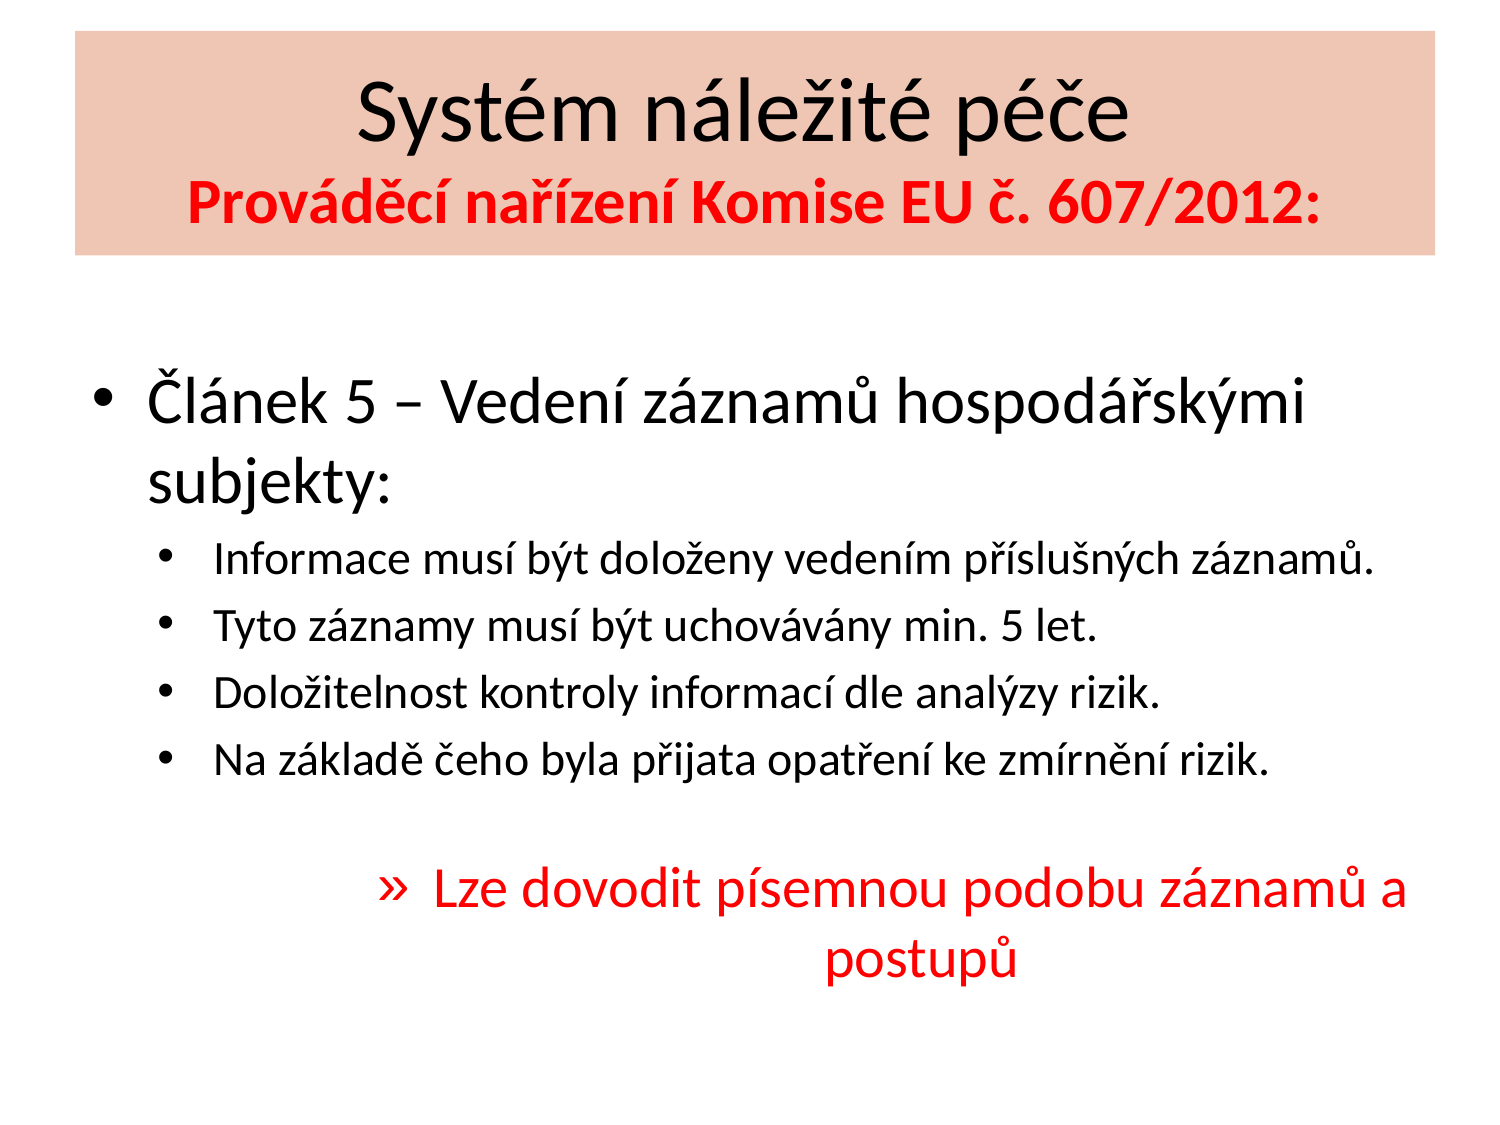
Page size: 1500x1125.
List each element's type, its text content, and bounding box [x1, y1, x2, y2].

title Systém náležité péče Prováděcí nařízení Komise EU č. 607/2012: [75, 30, 1436, 256]
list Článek 5 – Vedení záznamů hospodářskými subjekty: Informace musí být doloženy vedením příslušných záznamů. Tyto záznamy musí být uchovávány min. 5 let. Doložitelnost kontroly informací dle analýzy rizik. Na základě čeho byla přijata opatření ke zmírnění rizik. Lze dovodit písemnou podobu záznamů a postupů [76, 290, 1495, 1106]
